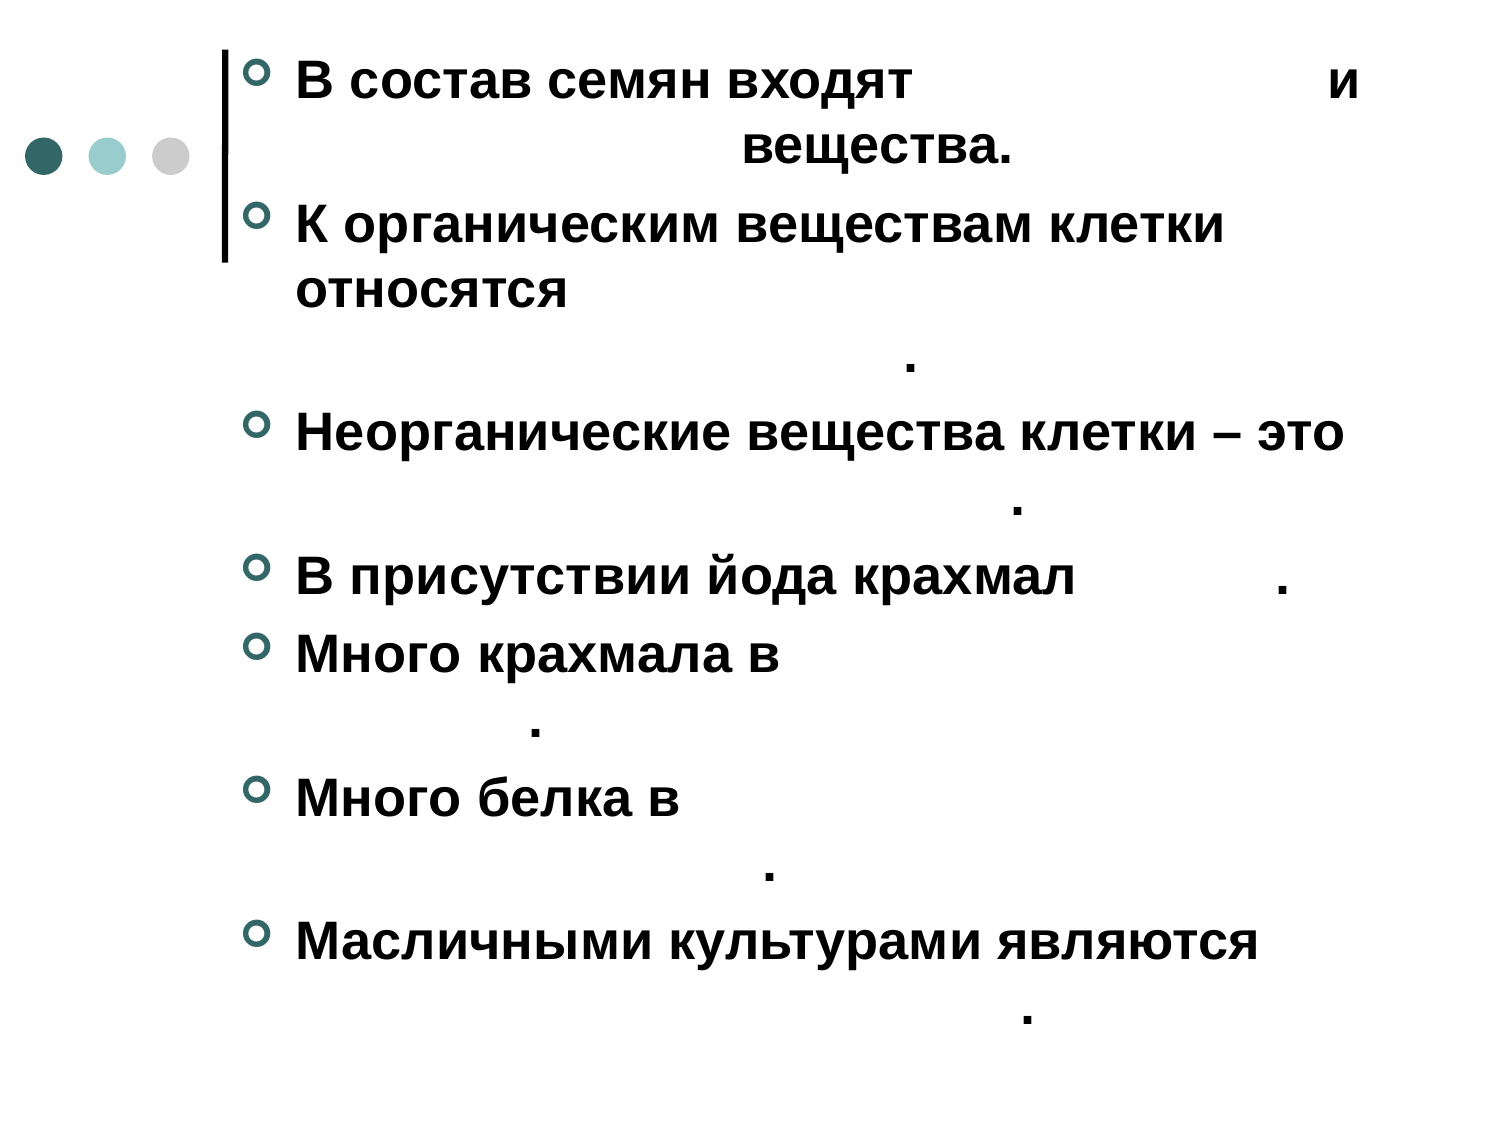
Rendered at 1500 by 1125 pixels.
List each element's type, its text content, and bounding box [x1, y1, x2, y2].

text_box В состав семян входят органические и неорганические вещества. К органическим веществам клетки относятся белки, жиры, углеводы и нуклеиновые кислоты. Неорганические вещества клетки – это вода и минеральные соли. В присутствии йода крахмал синеет. Много крахмала в картофеле, пшенице, кукурузе. Много белка в моркови, петрушке, шпинате, капусте. Масличными культурами являются подсолнечник, лен, кунжут. [225, 37, 1463, 1122]
